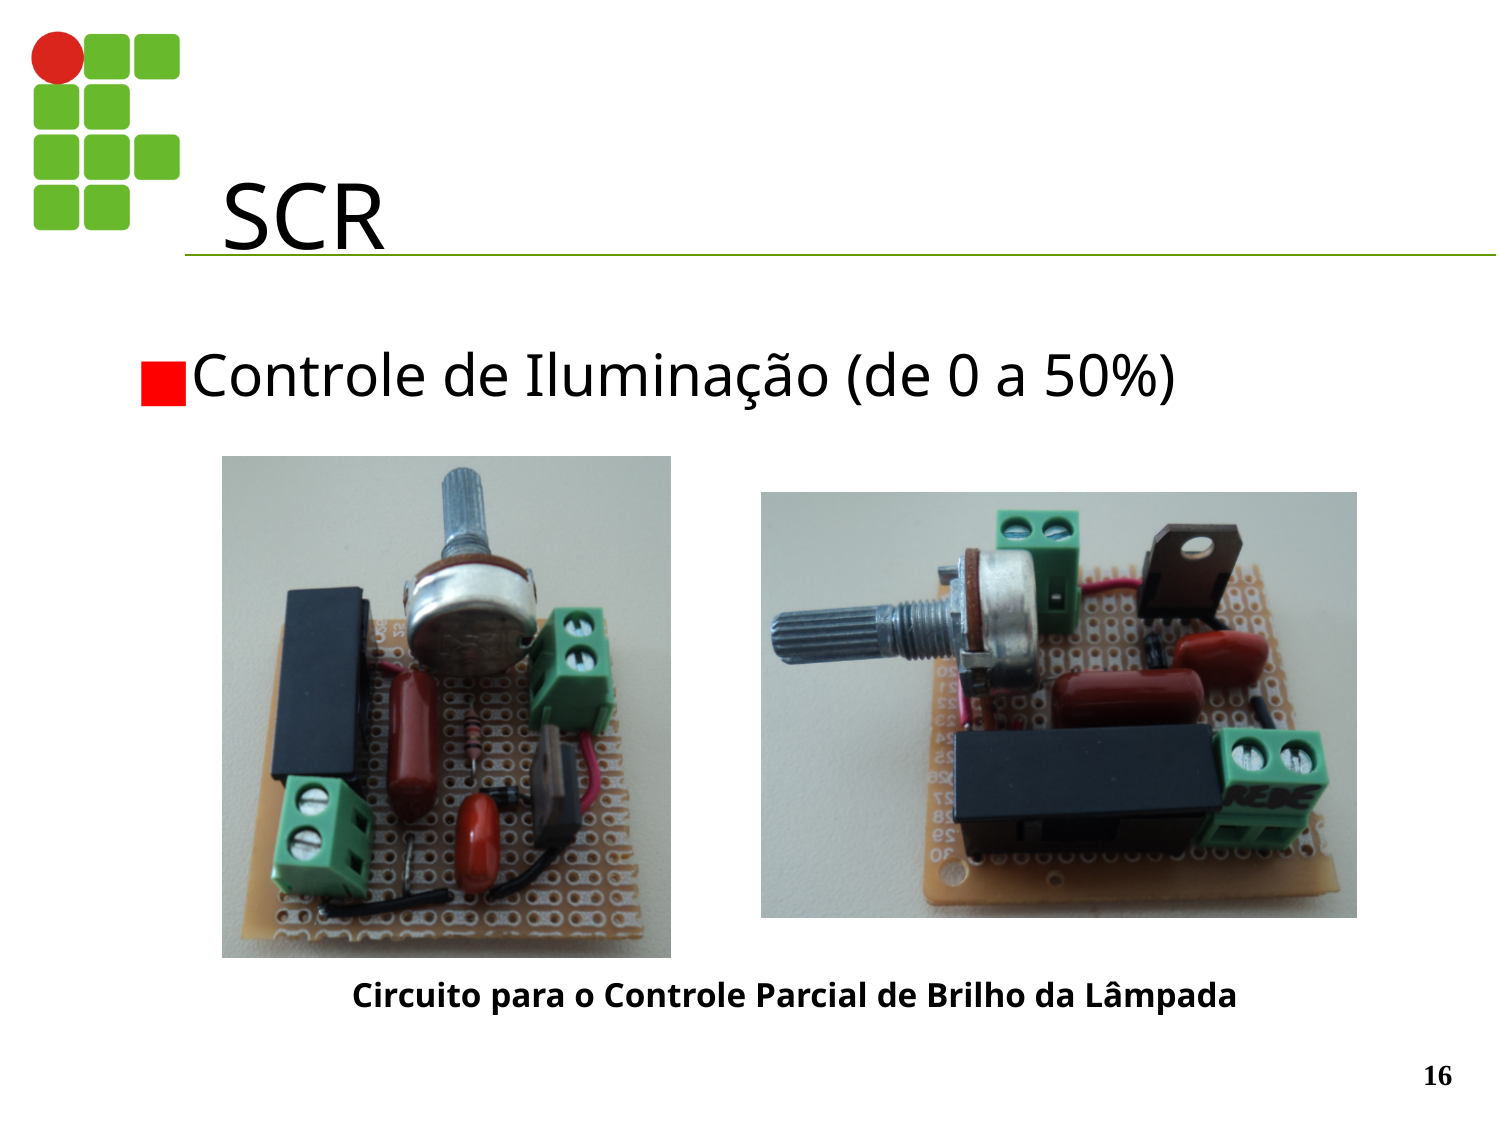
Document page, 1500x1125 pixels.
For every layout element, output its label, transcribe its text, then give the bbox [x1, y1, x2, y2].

picture [29, 30, 182, 232]
picture [222, 456, 671, 958]
text_box ‹#› [1155, 1067, 1468, 1100]
picture [761, 491, 1357, 919]
list Controle de Iluminação (de 0 a 50%) Circuito para o Controle Parcial de Brilho da Lâmpada [46, 331, 1469, 1067]
title SCR [206, 35, 1468, 275]
